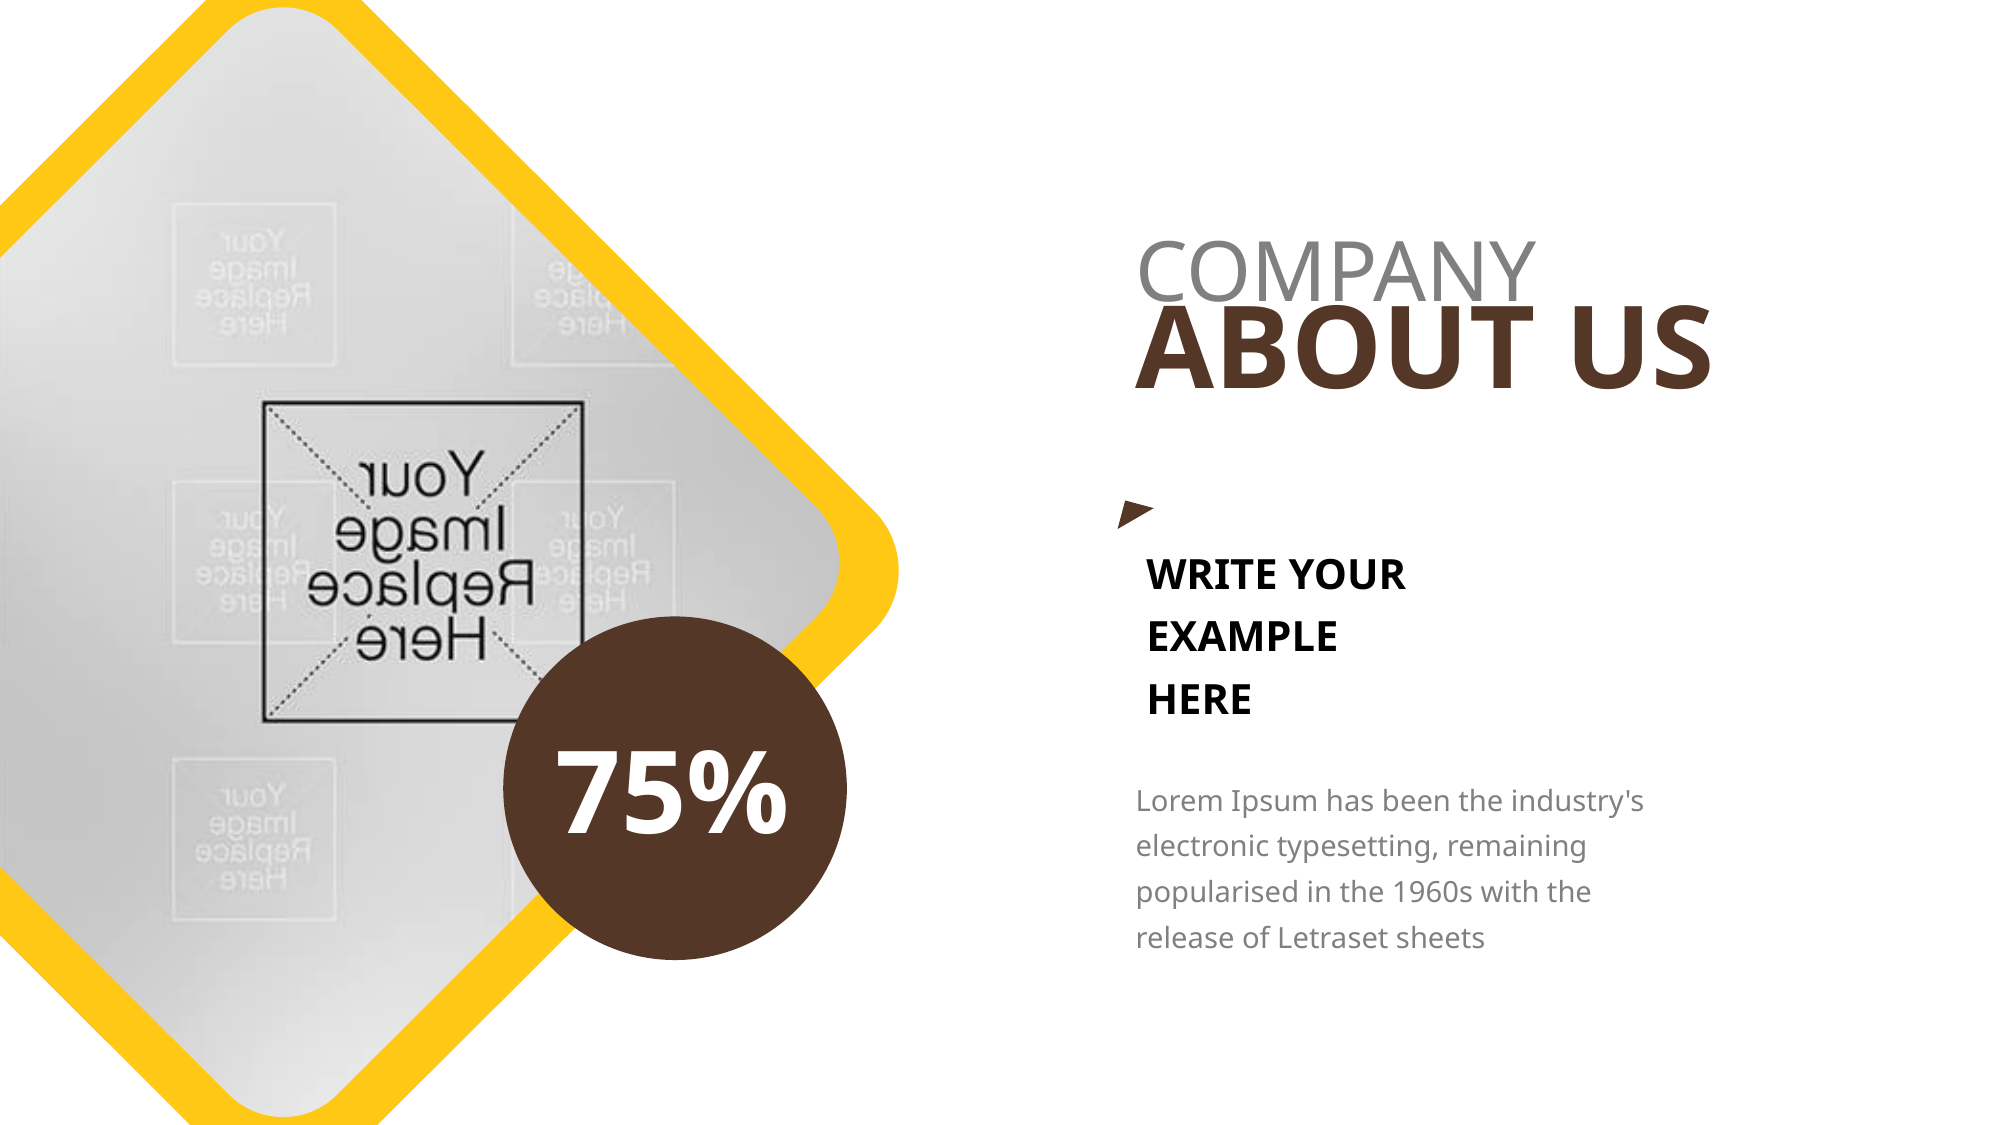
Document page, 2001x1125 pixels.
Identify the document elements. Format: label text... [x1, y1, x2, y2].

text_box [1120, 503, 1437, 728]
text_box [840, 736, 848, 840]
text_box [199, 0, 369, 7]
picture [0, 7, 840, 1118]
text_box [183, 1118, 385, 1125]
text_box Lorem Ipsum has been the industry's electronic typesetting, remaining popularised in the 1960s with the release of Letraset sheets [1120, 763, 1688, 962]
text_box COMPANY ABOUT US [1120, 164, 1790, 420]
text_box [840, 476, 899, 665]
